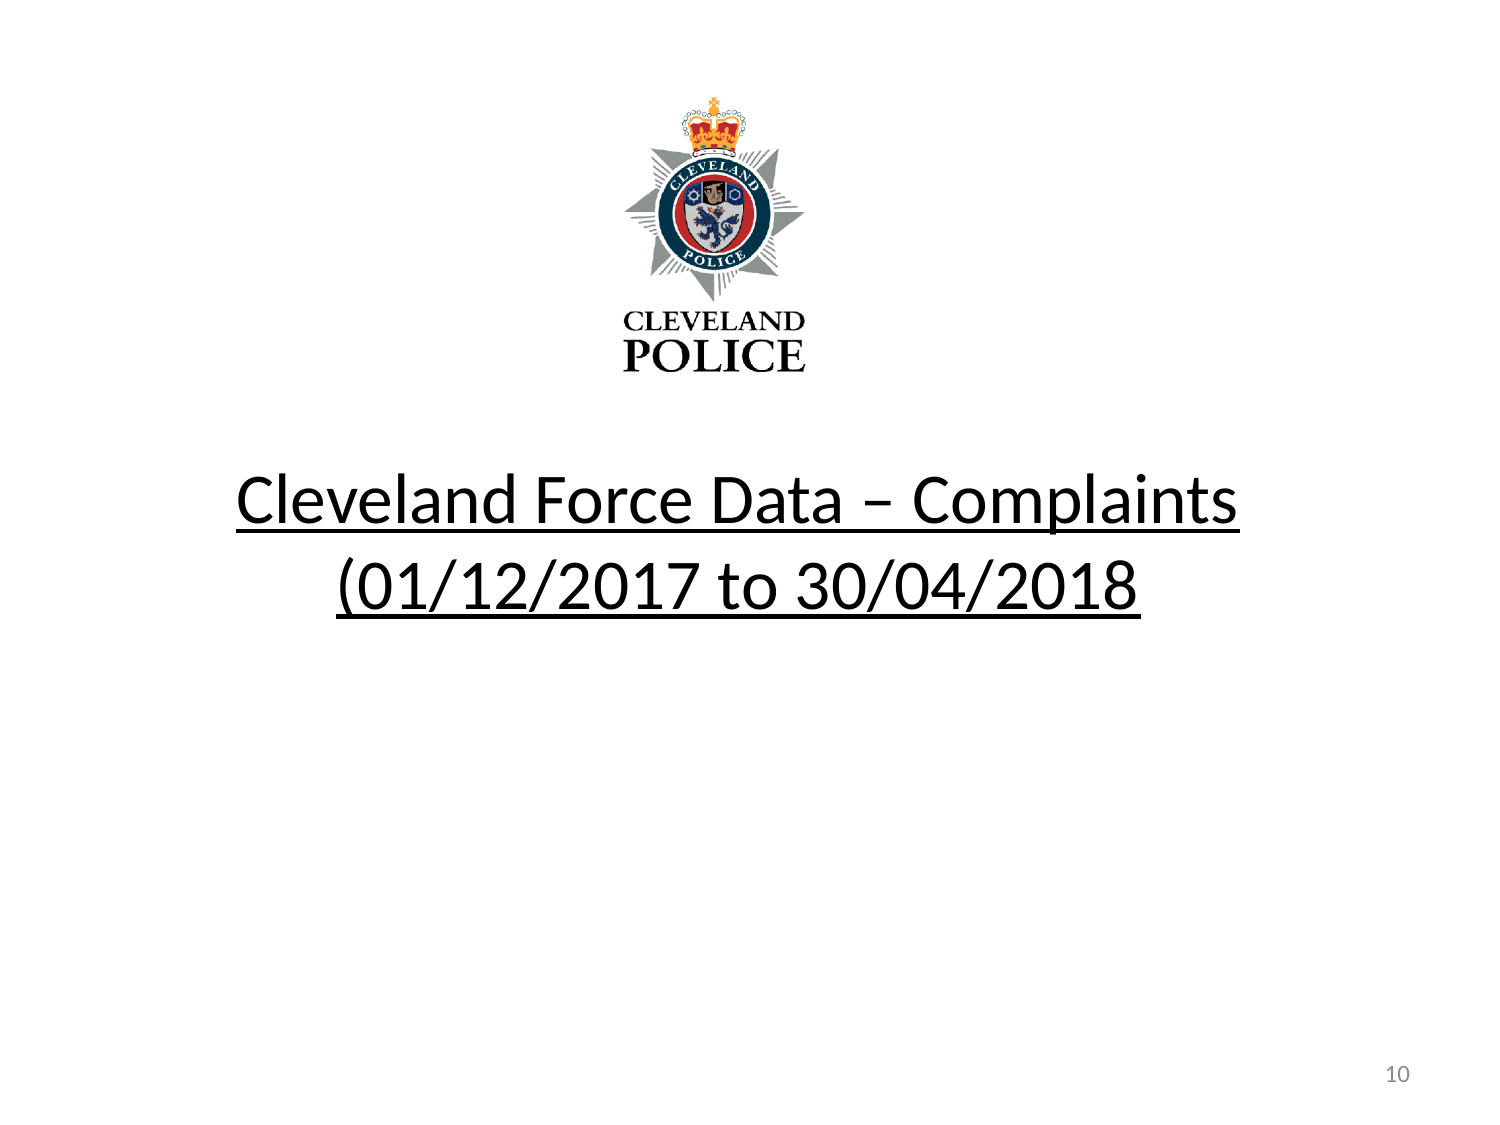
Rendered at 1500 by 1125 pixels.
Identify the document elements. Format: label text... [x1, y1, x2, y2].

title Cleveland Force Data – Complaints (01/12/2017 to 30/04/2018 [41, 444, 1436, 632]
picture [560, 77, 864, 393]
slide_number 10 [1074, 1042, 1425, 1103]
